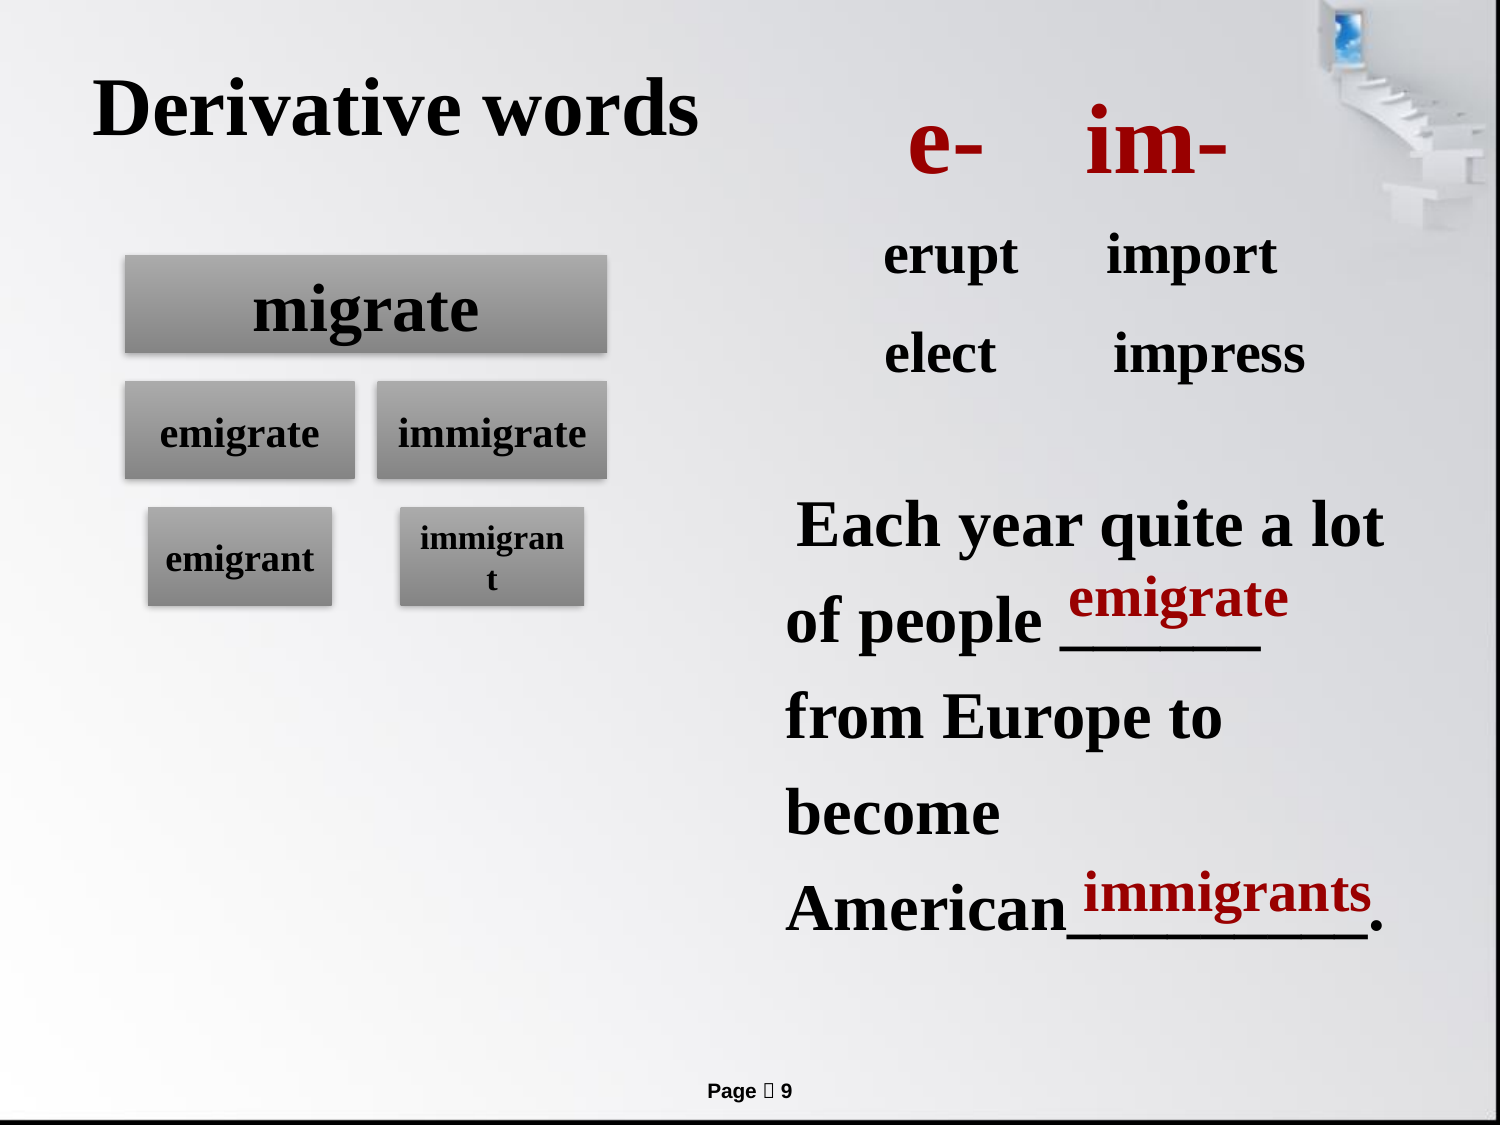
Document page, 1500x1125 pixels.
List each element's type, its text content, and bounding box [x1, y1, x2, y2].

picture [0, 0, 1500, 1125]
text_box e- im- [690, 66, 1447, 202]
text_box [64, 255, 668, 858]
text_box erupt import elect impress [738, 207, 1424, 392]
list Each year quite a lot of people ______ from Europe to become American_________. [714, 455, 1411, 1024]
text_box immigrants [1057, 846, 1400, 931]
title Derivative words [76, 30, 1424, 174]
text_box emigrate [1031, 550, 1327, 636]
